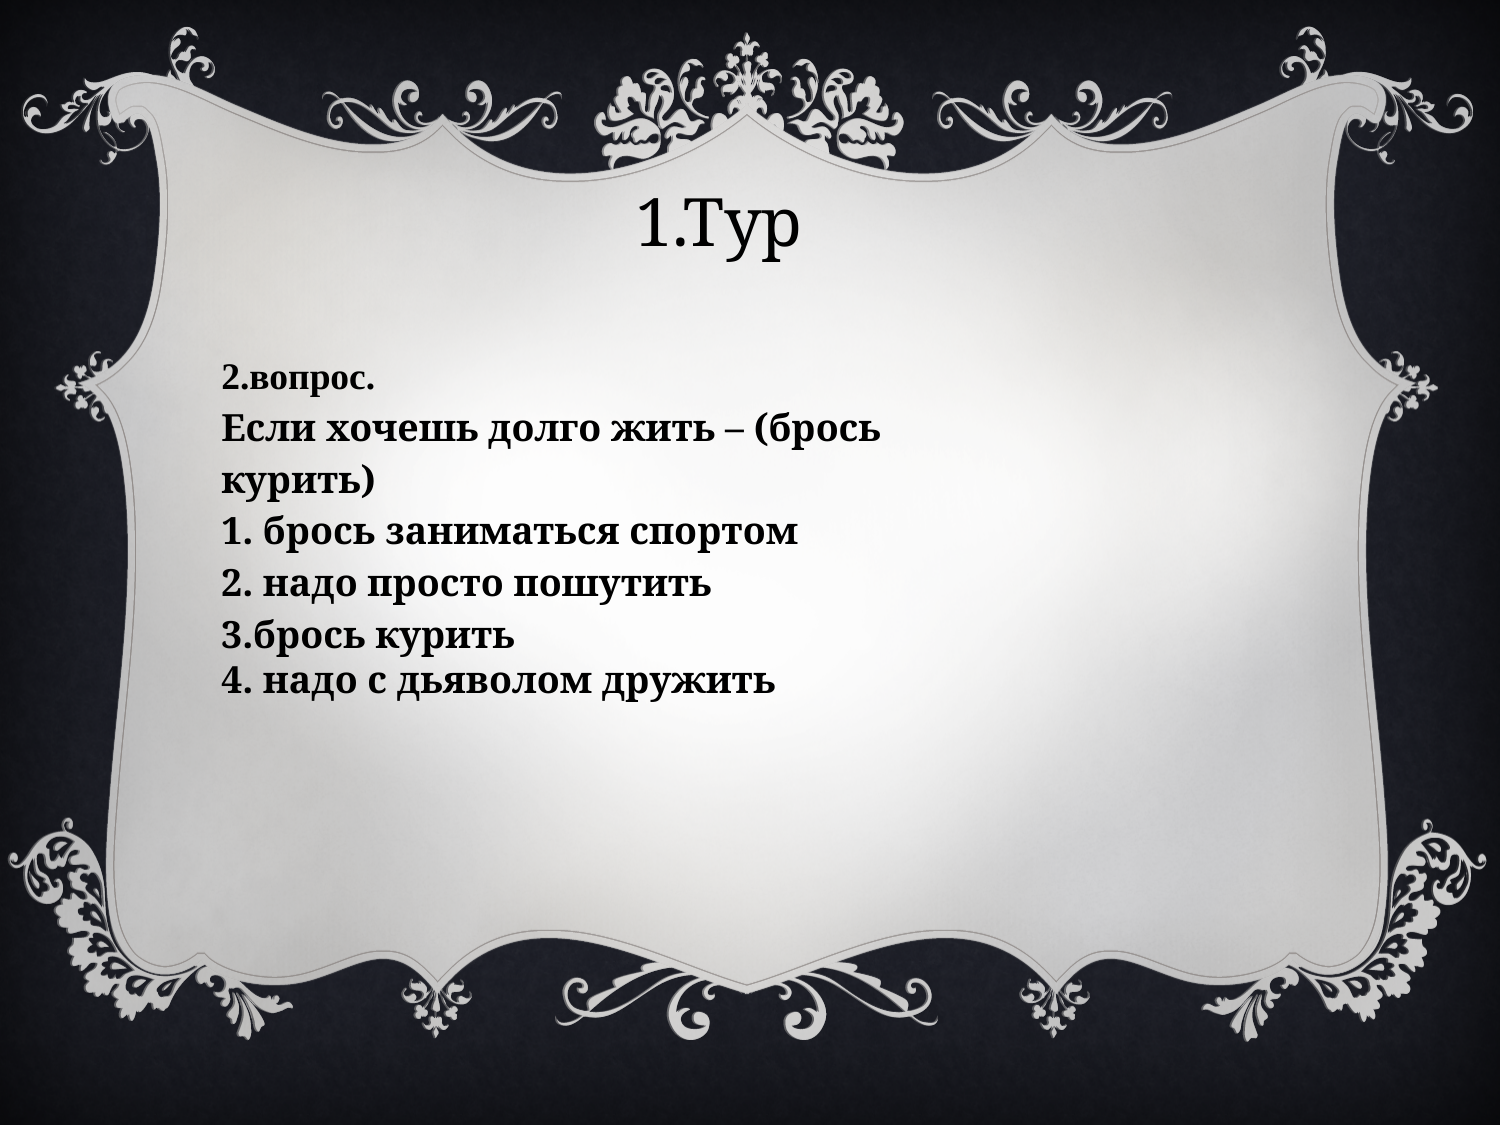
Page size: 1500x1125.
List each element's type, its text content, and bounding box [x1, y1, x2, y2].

text_box 2.вопрос. Если хочешь долго жить – (брось курить) 1. брось заниматься спортом 2. надо просто пошутить 3.брось курить 4. надо с дьяволом дружить [206, 338, 957, 709]
picture [0, 0, 1500, 1125]
text_box 1.Тур [620, 172, 818, 268]
